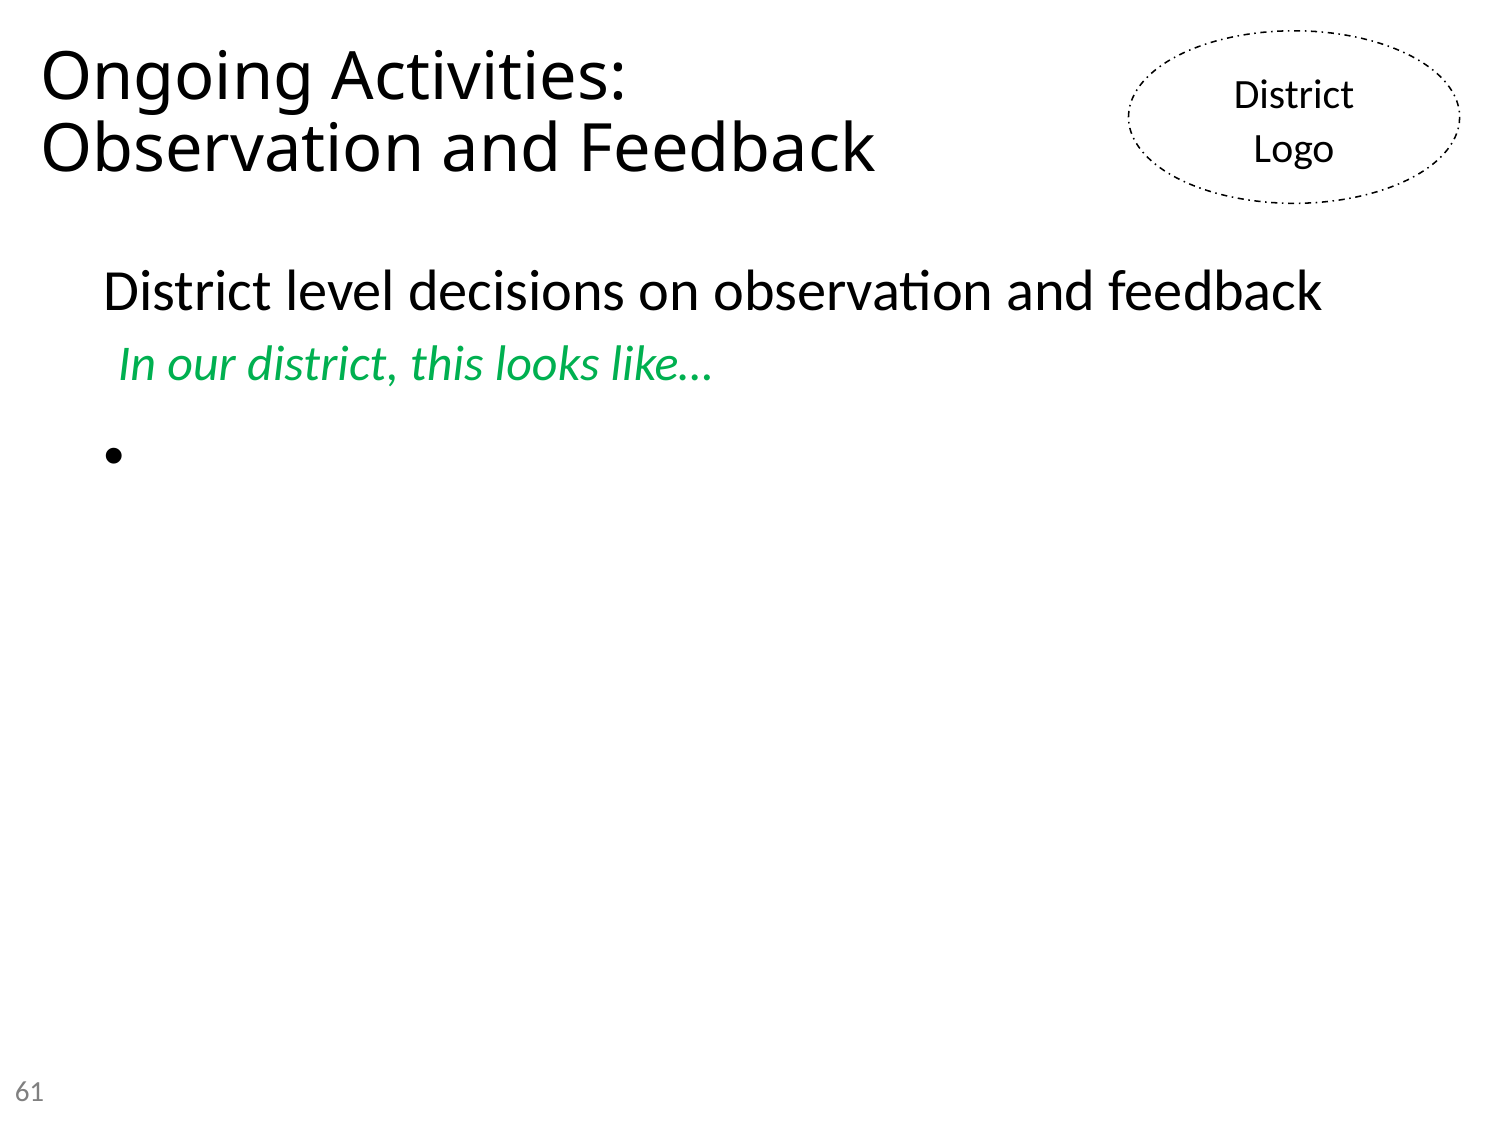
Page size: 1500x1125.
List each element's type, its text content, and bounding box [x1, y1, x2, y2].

list District level decisions on observation and feedback [88, 252, 1397, 1014]
title Ongoing Activities: Observation and Feedback [40, 41, 1038, 201]
text_box District Logo [1128, 30, 1460, 204]
slide_number 61 [0, 1065, 338, 1125]
text_box In our district, this looks like… [103, 323, 903, 399]
